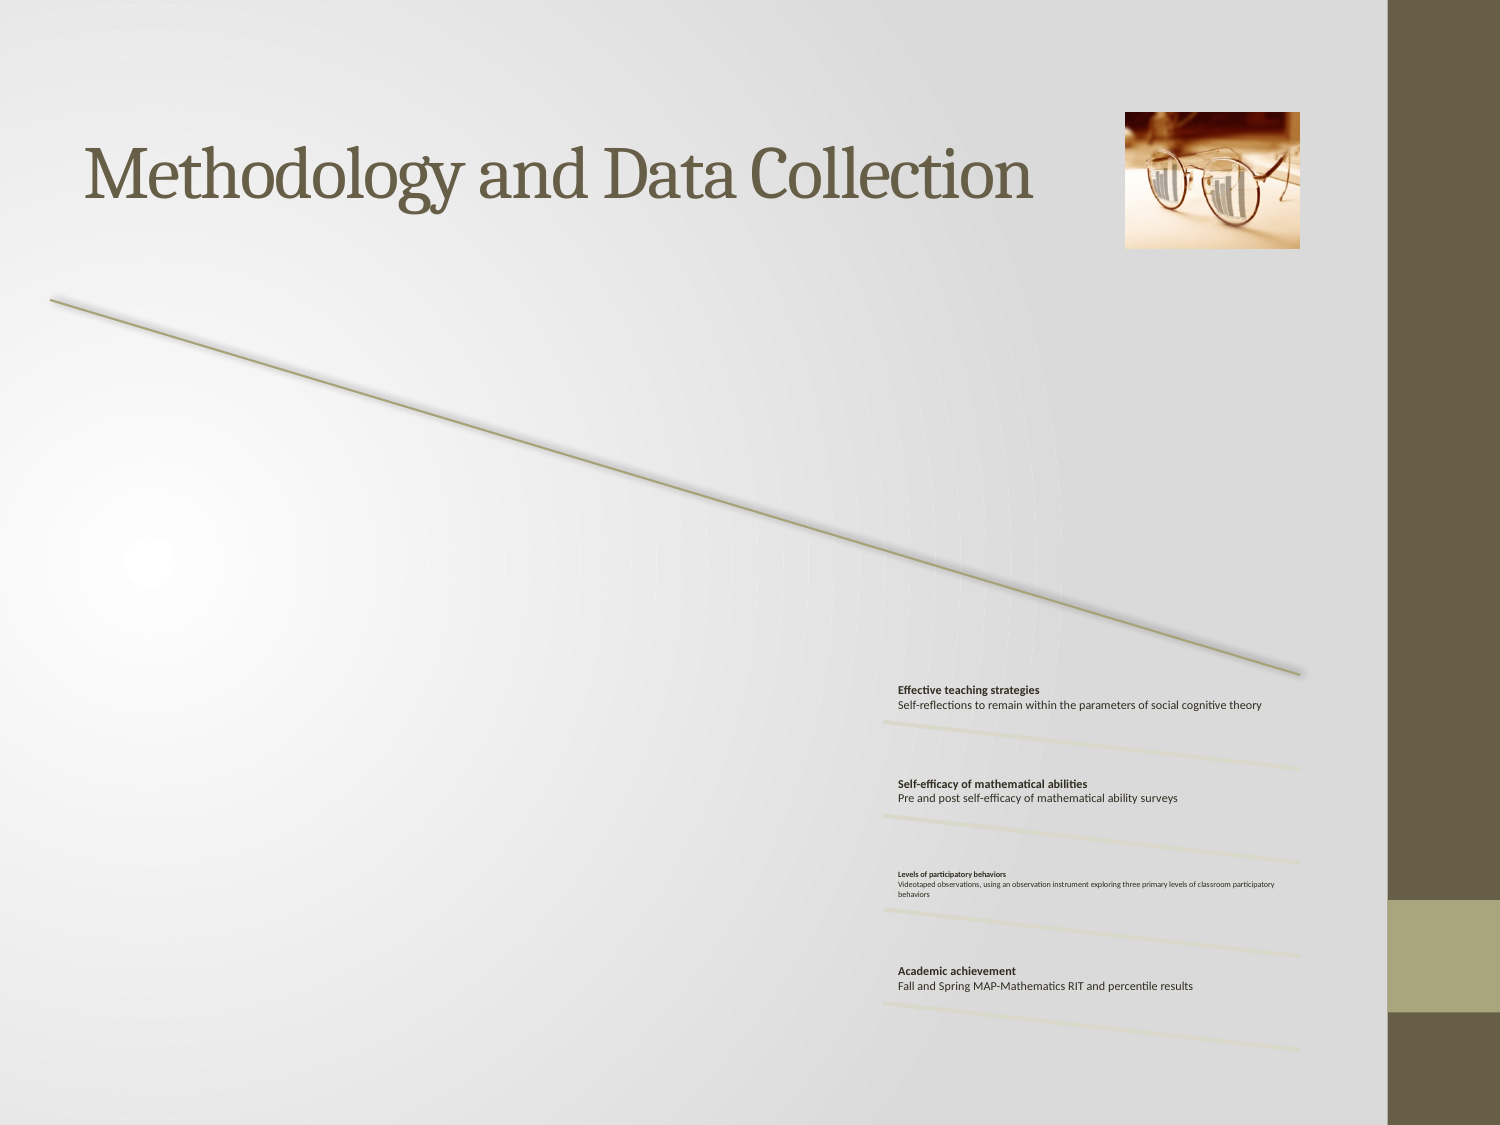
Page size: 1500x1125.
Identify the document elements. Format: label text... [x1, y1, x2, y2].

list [49, 299, 1301, 1051]
picture [1124, 111, 1301, 250]
title Methodology and Data Collection [50, 24, 1313, 313]
